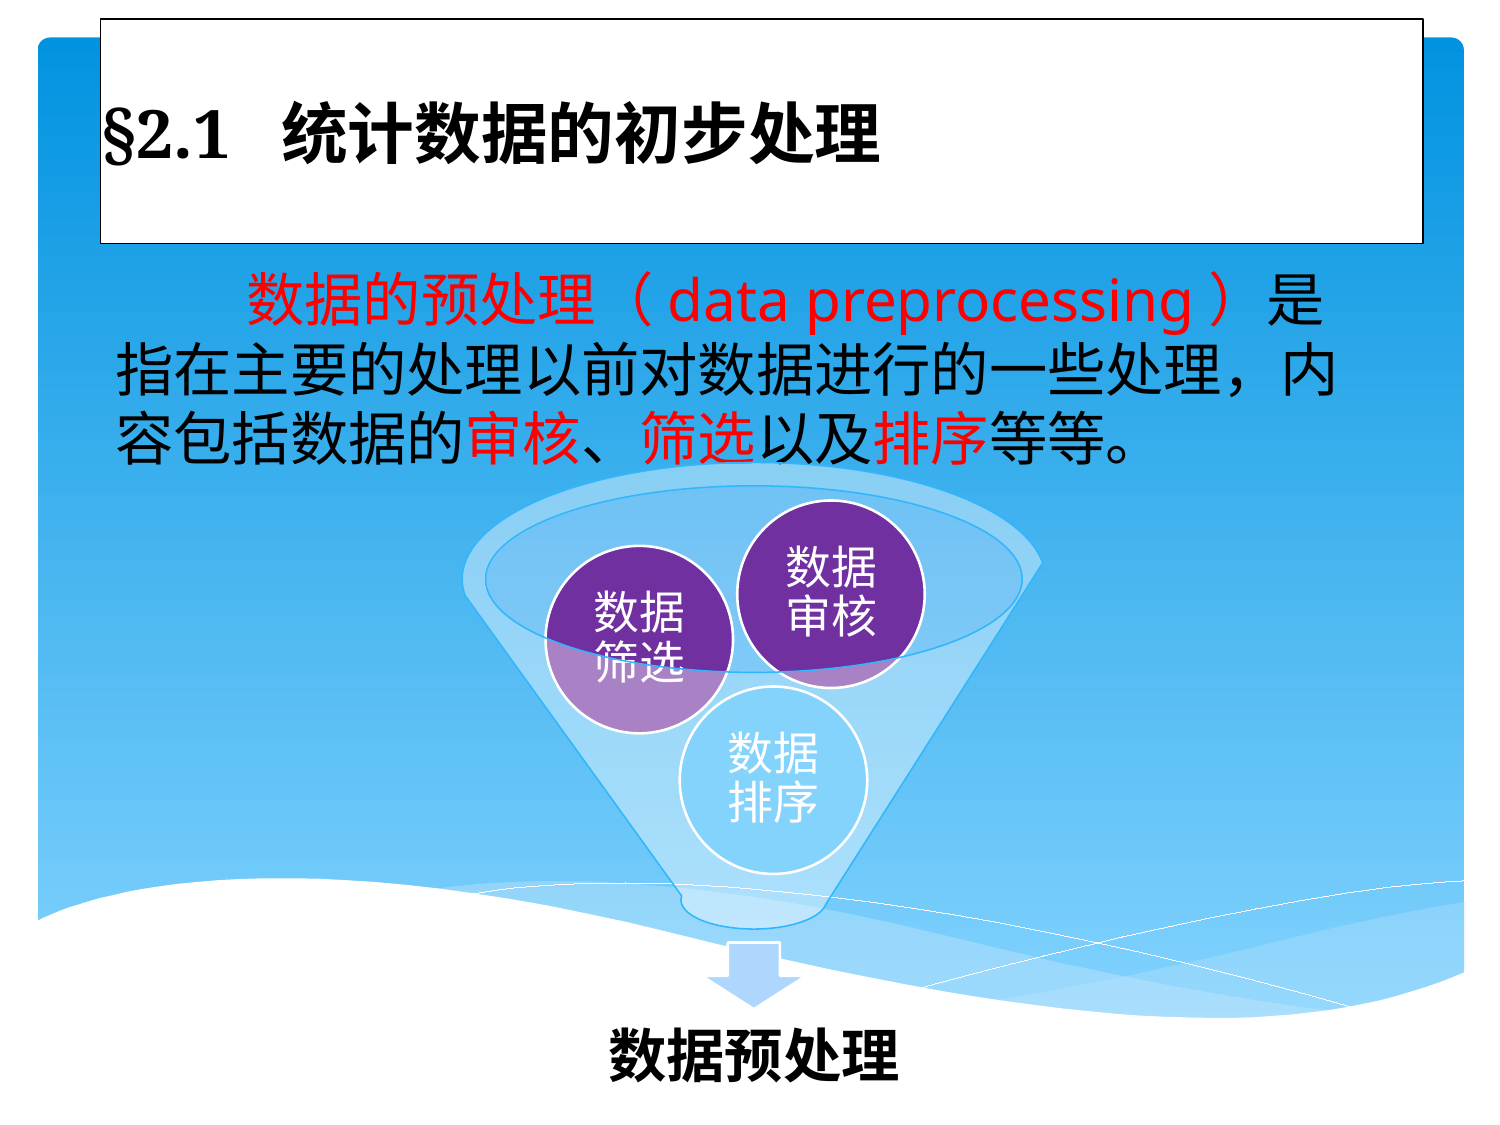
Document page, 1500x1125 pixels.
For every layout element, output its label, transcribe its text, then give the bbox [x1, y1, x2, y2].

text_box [253, 458, 1255, 1125]
subtitle 数据的预处理（data preprocessing）是指在主要的处理以前对数据进行的一些处理，内容包括数据的审核、筛选以及排序等等。 [100, 255, 1376, 1012]
title §2.1 统计数据的初步处理 [100, 19, 1424, 244]
